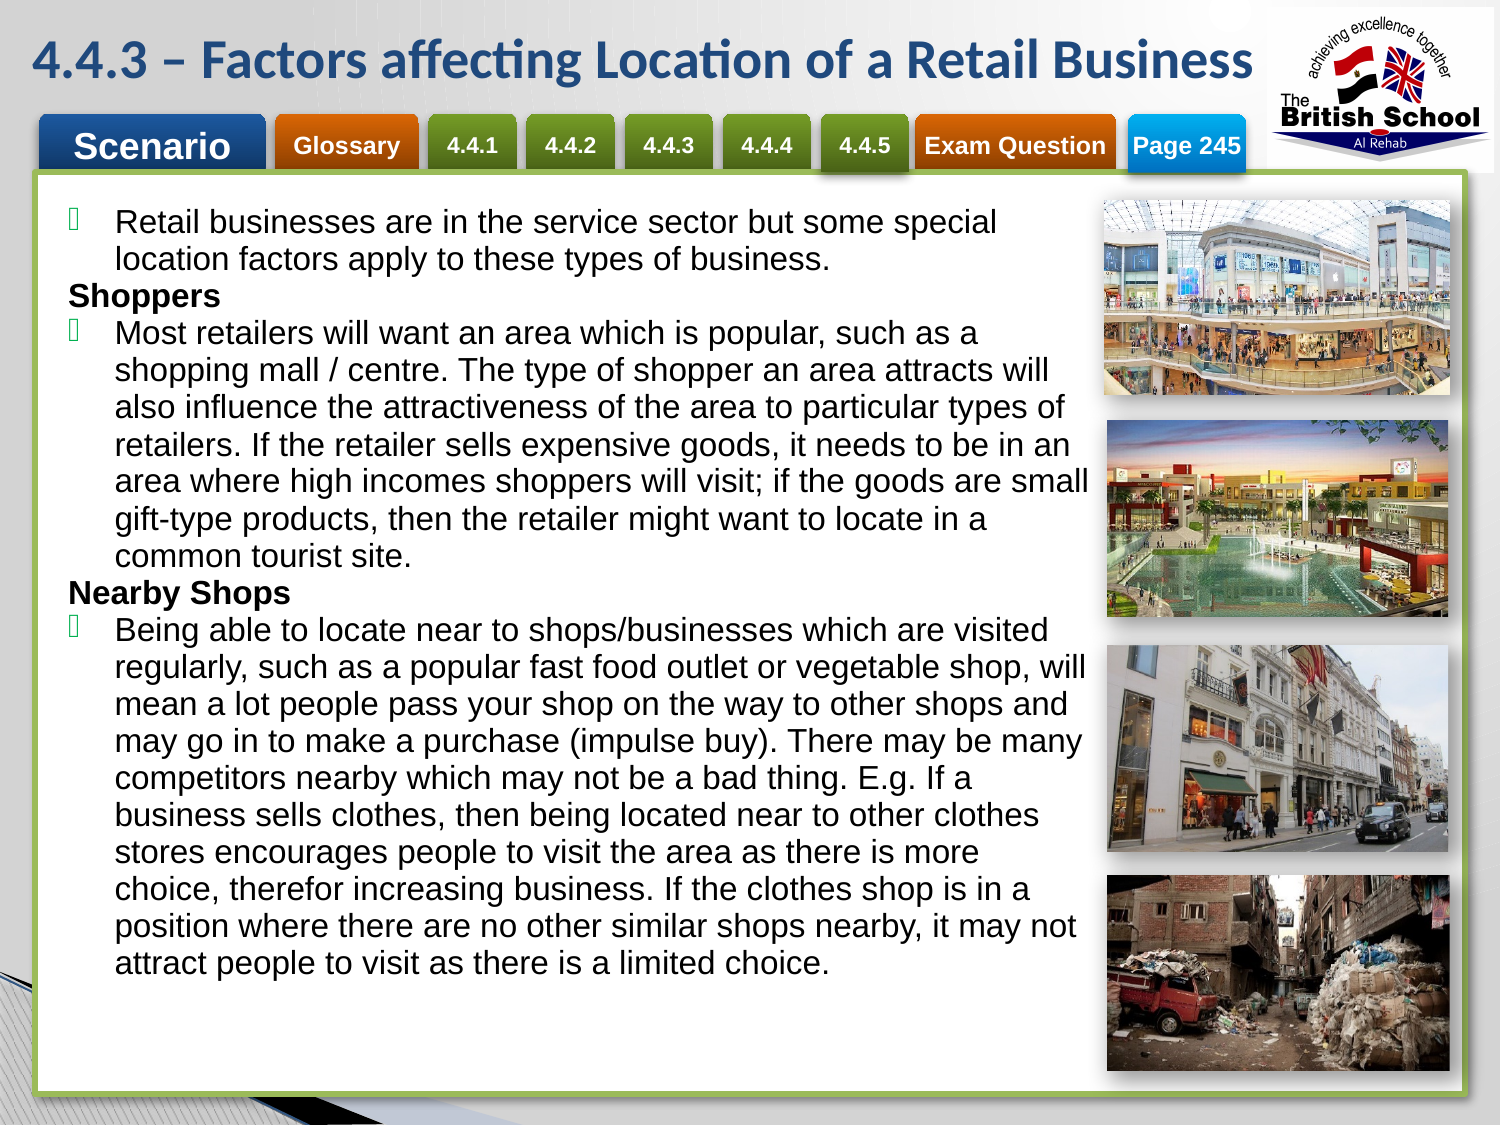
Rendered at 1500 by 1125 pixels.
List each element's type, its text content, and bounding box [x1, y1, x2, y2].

picture [1104, 200, 1451, 395]
text_box Page 245 [1127, 114, 1247, 173]
picture [1267, 7, 1495, 173]
picture [1106, 420, 1449, 618]
picture [281, 1114, 303, 1125]
picture [1106, 875, 1451, 1071]
picture [1106, 644, 1449, 852]
title 4.4.3 – Factors affecting Location of a Retail Business [17, 7, 1282, 106]
table_header Retail businesses are in the service sector but some special location factors apply to these types of business. Shoppers Most retailers will want an area which is popular, such as a shopping mall / centre. The type of shopper an area attracts will also influence the attractiveness of the area to particular types of retailers. If the retailer sells expensive goods, it needs to be in an area where high incomes shoppers will visit; if the goods are small gift-type products, then the retailer might want to locate in a common tourist site. Nearby Shops Being able to locate near to shops/businesses which are visited regularly, such as a popular fast food outlet or vegetable shop, will mean a lot people pass your shop on the way to other shops and may go in to make a purchase (impulse buy). There may be many competitors nearby which may not be a bad thing. E.g. If a business sells clothes, then being located near to other clothes stores encourages people to visit the area as there is more choice, therefor increasing business. If the clothes shop is in a position where there are no other similar shops nearby, it may not attract people to visit as there is a limited choice. [53, 196, 1102, 1081]
